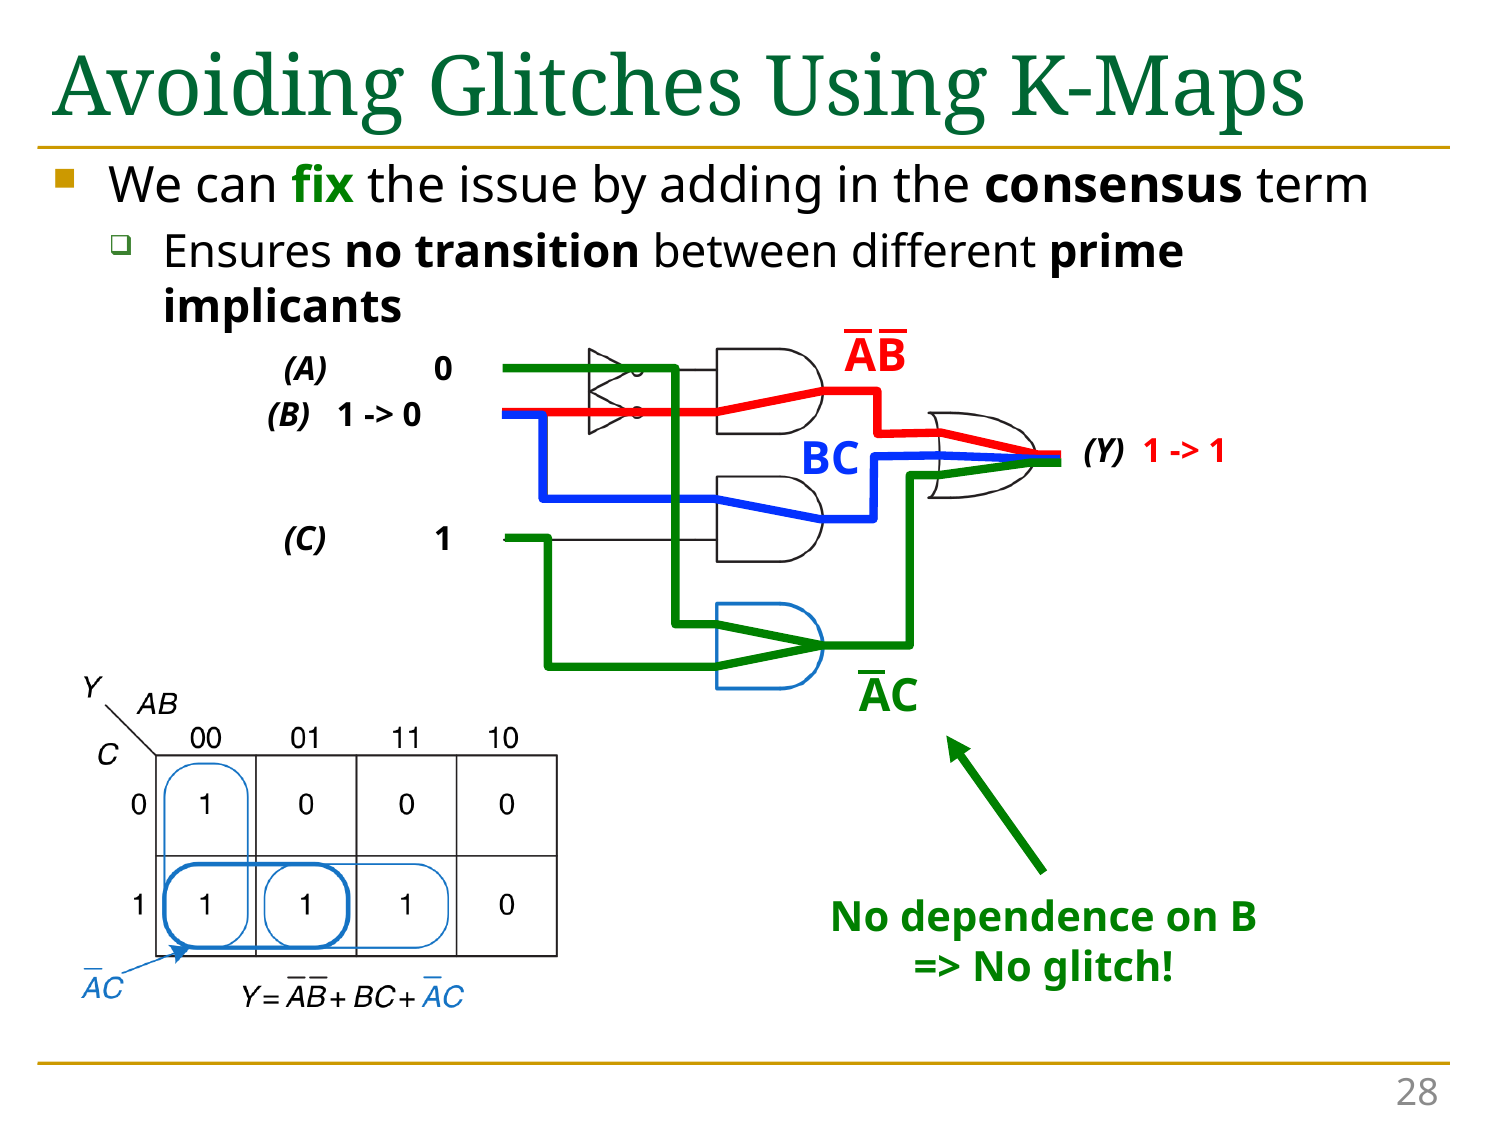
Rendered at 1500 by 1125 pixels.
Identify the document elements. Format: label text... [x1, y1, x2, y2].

text_box No dependence on B => No glitch! [737, 882, 1350, 998]
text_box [252, 317, 1379, 730]
slide_number 28 [1116, 1063, 1454, 1124]
picture [78, 668, 569, 1022]
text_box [945, 735, 1044, 873]
list We can fix the issue by adding in the consensus term Ensures no transition between different prime implicants [37, 144, 1450, 305]
text_box [87, 174, 1413, 1025]
title Avoiding Glitches Using K-Maps [37, 24, 1450, 144]
